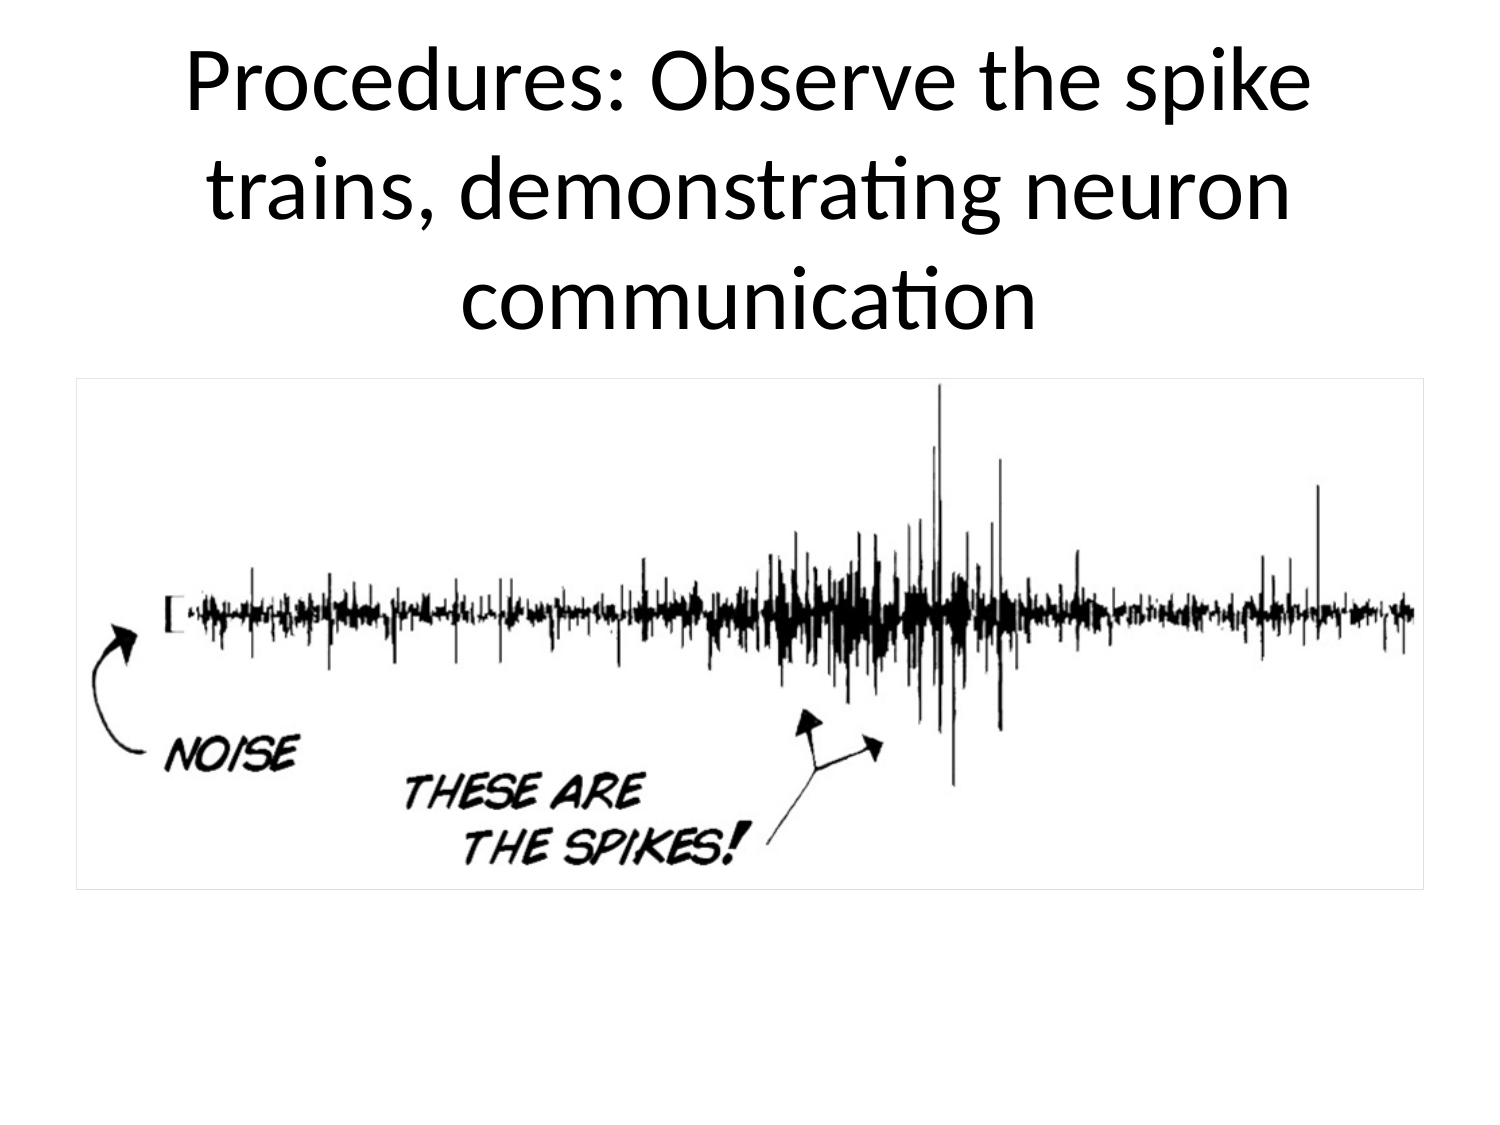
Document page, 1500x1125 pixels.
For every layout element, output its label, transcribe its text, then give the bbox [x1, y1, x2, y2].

title Procedures: Observe the spike trains, demonstrating neuron communication [75, 89, 1425, 278]
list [74, 376, 1426, 891]
